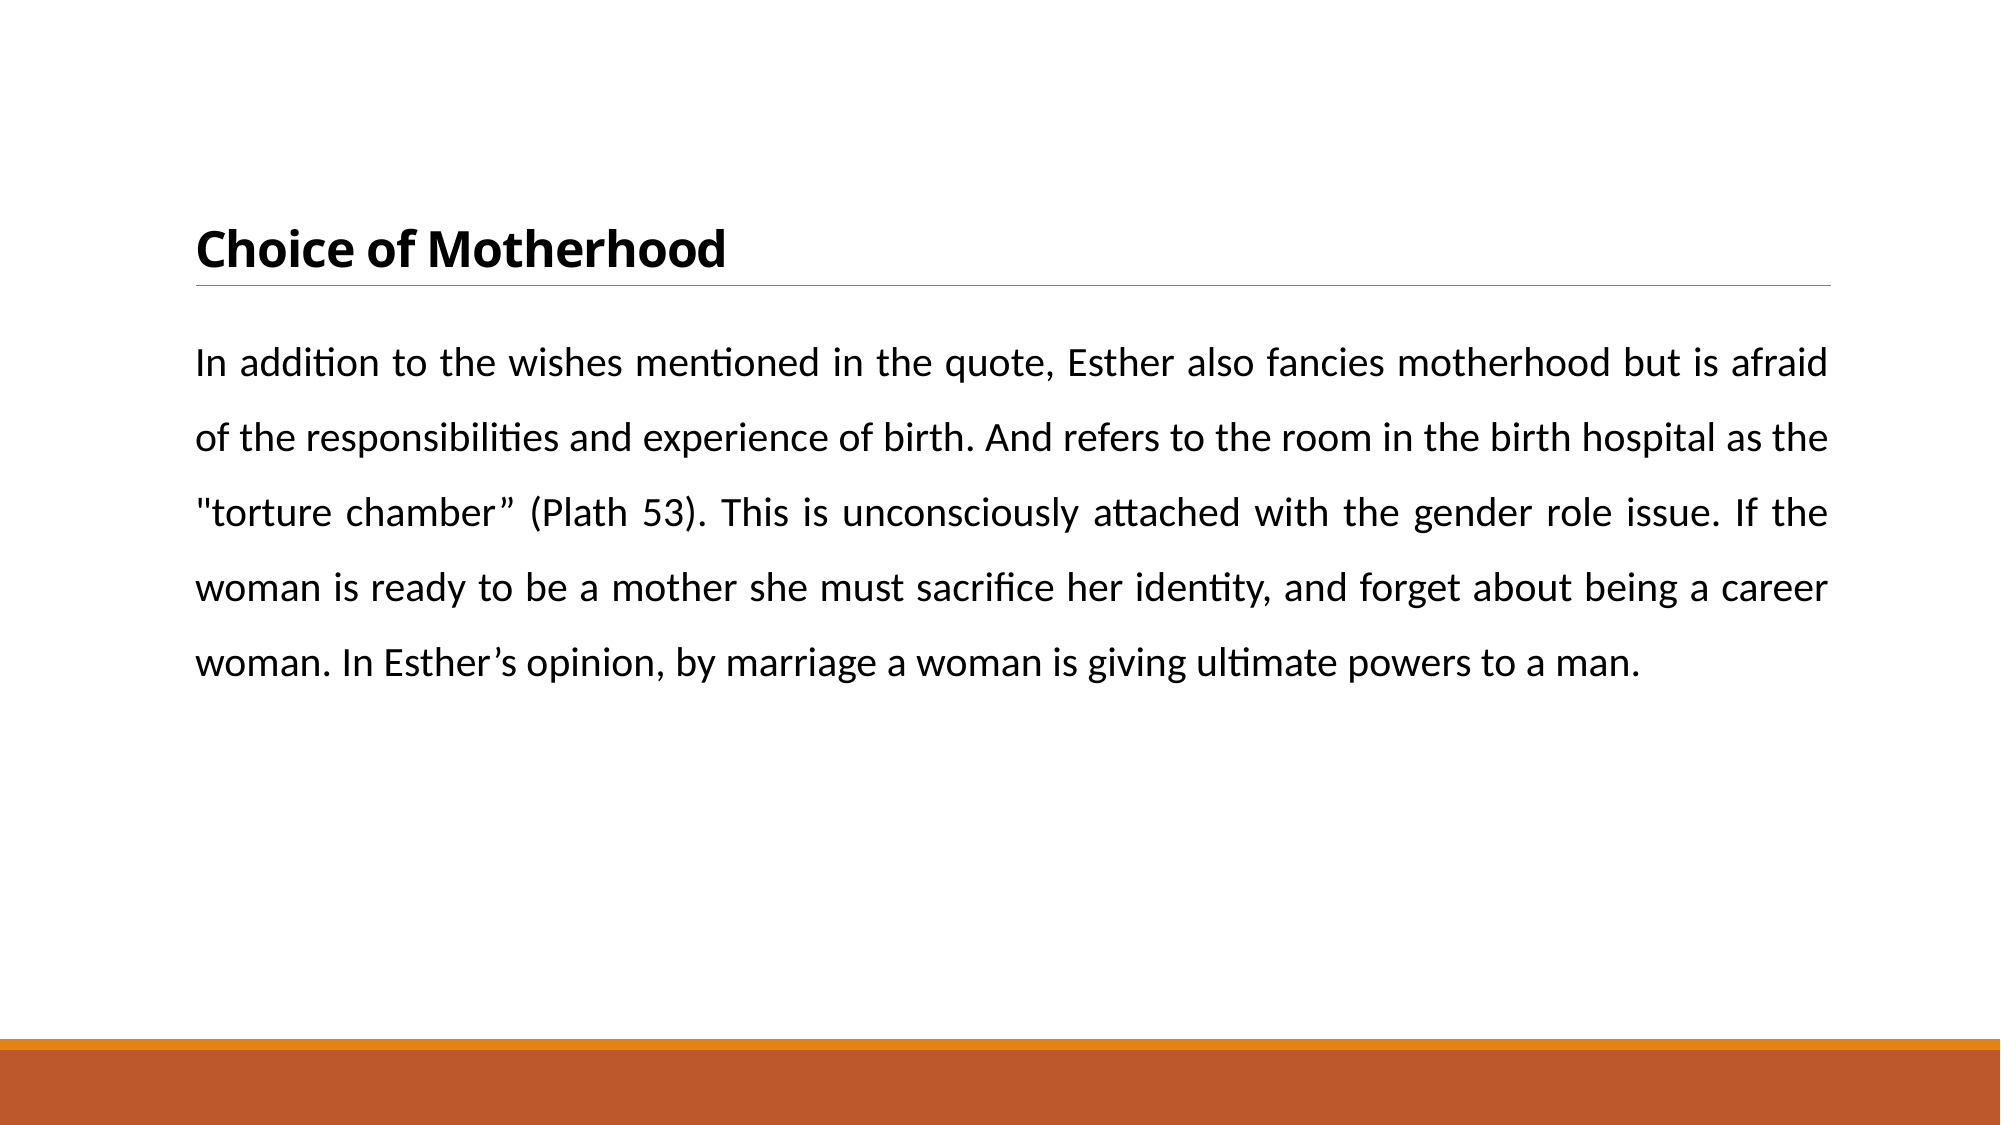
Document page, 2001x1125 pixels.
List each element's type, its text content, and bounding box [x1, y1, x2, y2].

title Choice of Motherhood [180, 47, 1830, 285]
list In addition to the wishes mentioned in the quote, Esther also fancies motherhood but is afraid of the responsibilities and experience of birth. And refers to the room in the birth hospital as the "torture chamber” (Plath 53). This is unconsciously attached with the gender role issue. If the woman is ready to be a mother she must sacrifice her identity, and forget about being a career woman. In Esther’s opinion, by marriage a woman is giving ultimate powers to a man. [180, 302, 1830, 963]
